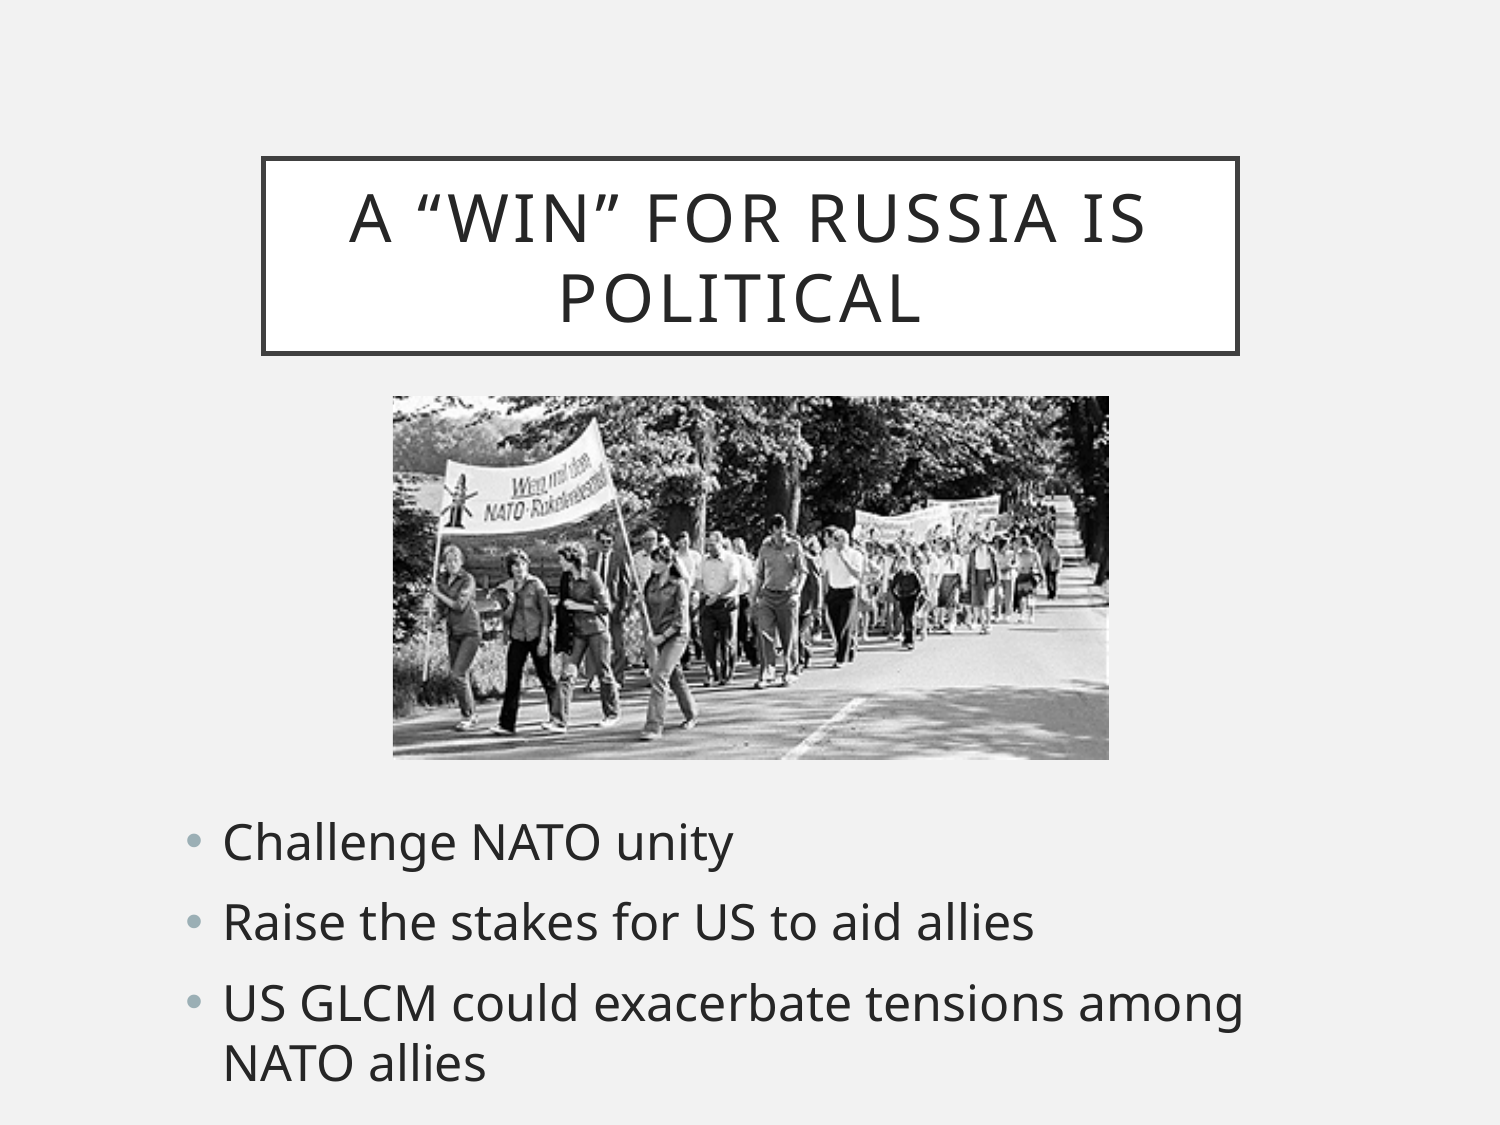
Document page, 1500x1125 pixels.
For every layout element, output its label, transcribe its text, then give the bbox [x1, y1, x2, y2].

title A “win” for Russia is political [261, 156, 1240, 356]
list Challenge NATO unity Raise the stakes for US to aid allies US GLCM could exacerbate tensions among NATO allies [170, 802, 1400, 986]
picture [392, 396, 1109, 760]
